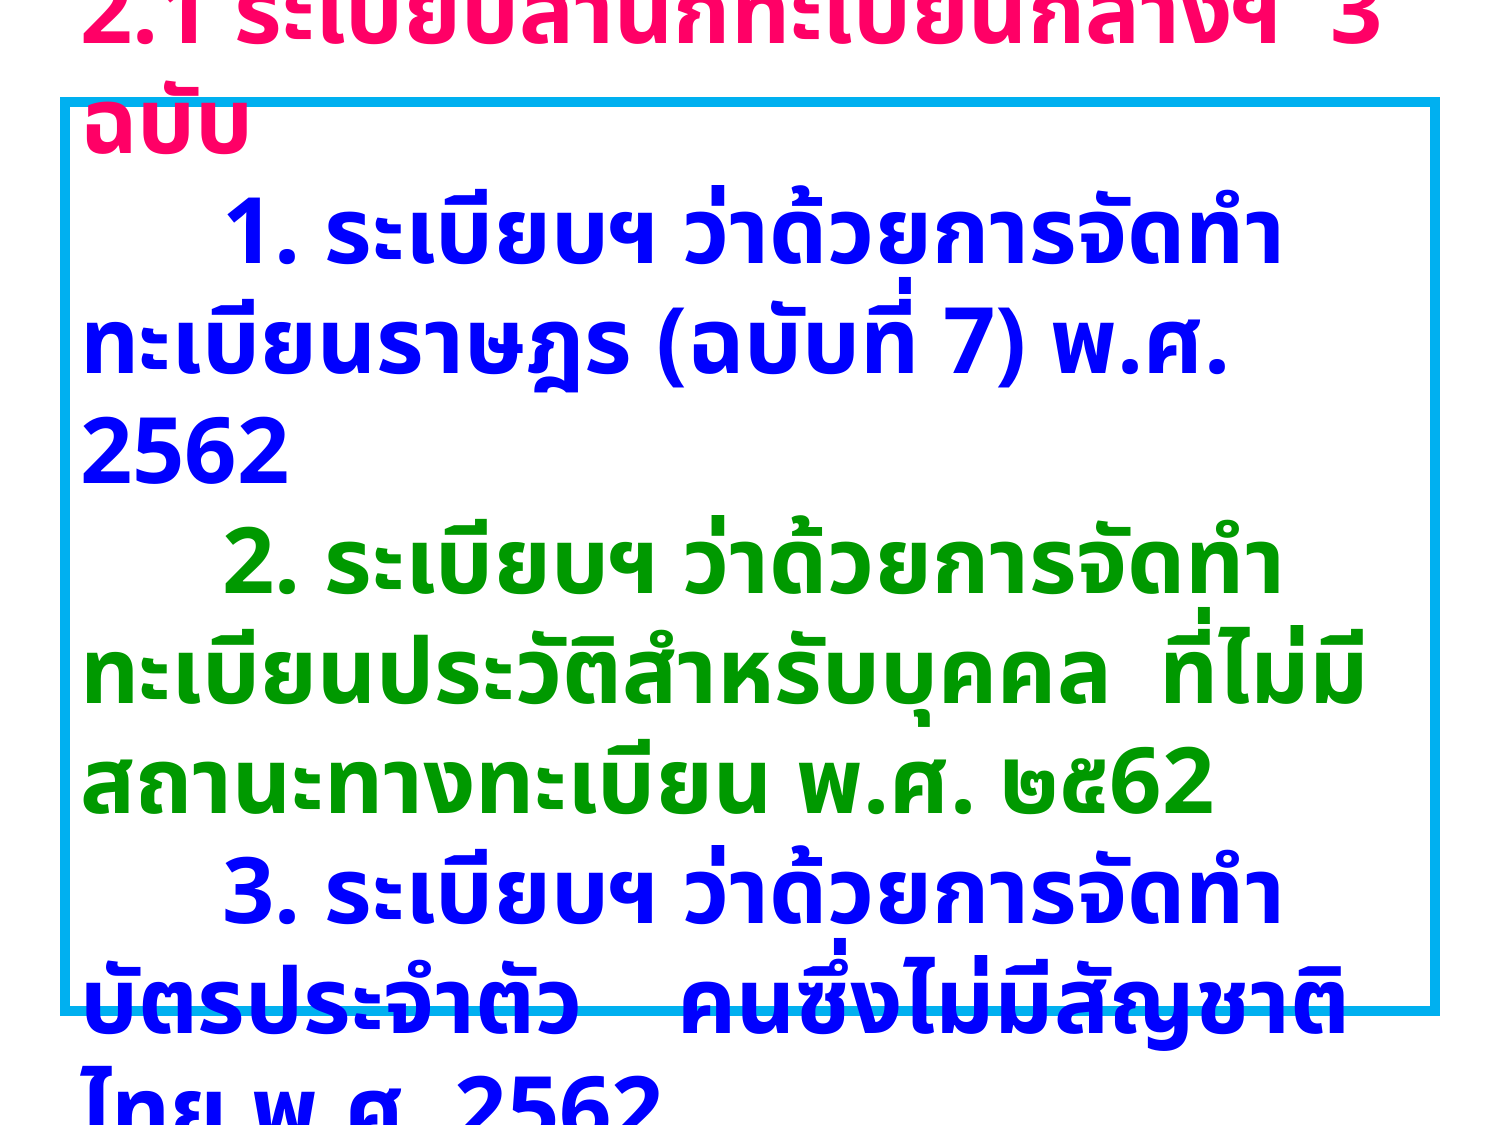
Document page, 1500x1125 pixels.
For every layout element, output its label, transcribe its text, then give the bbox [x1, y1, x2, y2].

text_box 2.1 ระเบียบสำนักทะเบียนกลางฯ 3 ฉบับ 1. ระเบียบฯ ว่าด้วยการจัดทำทะเบียนราษฎร (ฉบับที่ 7) พ.ศ. 2562 2. ระเบียบฯ ว่าด้วยการจัดทำทะเบียนประวัติสำหรับบุคคล ที่ไม่มีสถานะทางทะเบียน พ.ศ. ๒๕62 3. ระเบียบฯ ว่าด้วยการจัดทำบัตรประจำตัว คนซึ่งไม่มีสัญชาติไทย พ.ศ. 2562 [64, 101, 1436, 1012]
